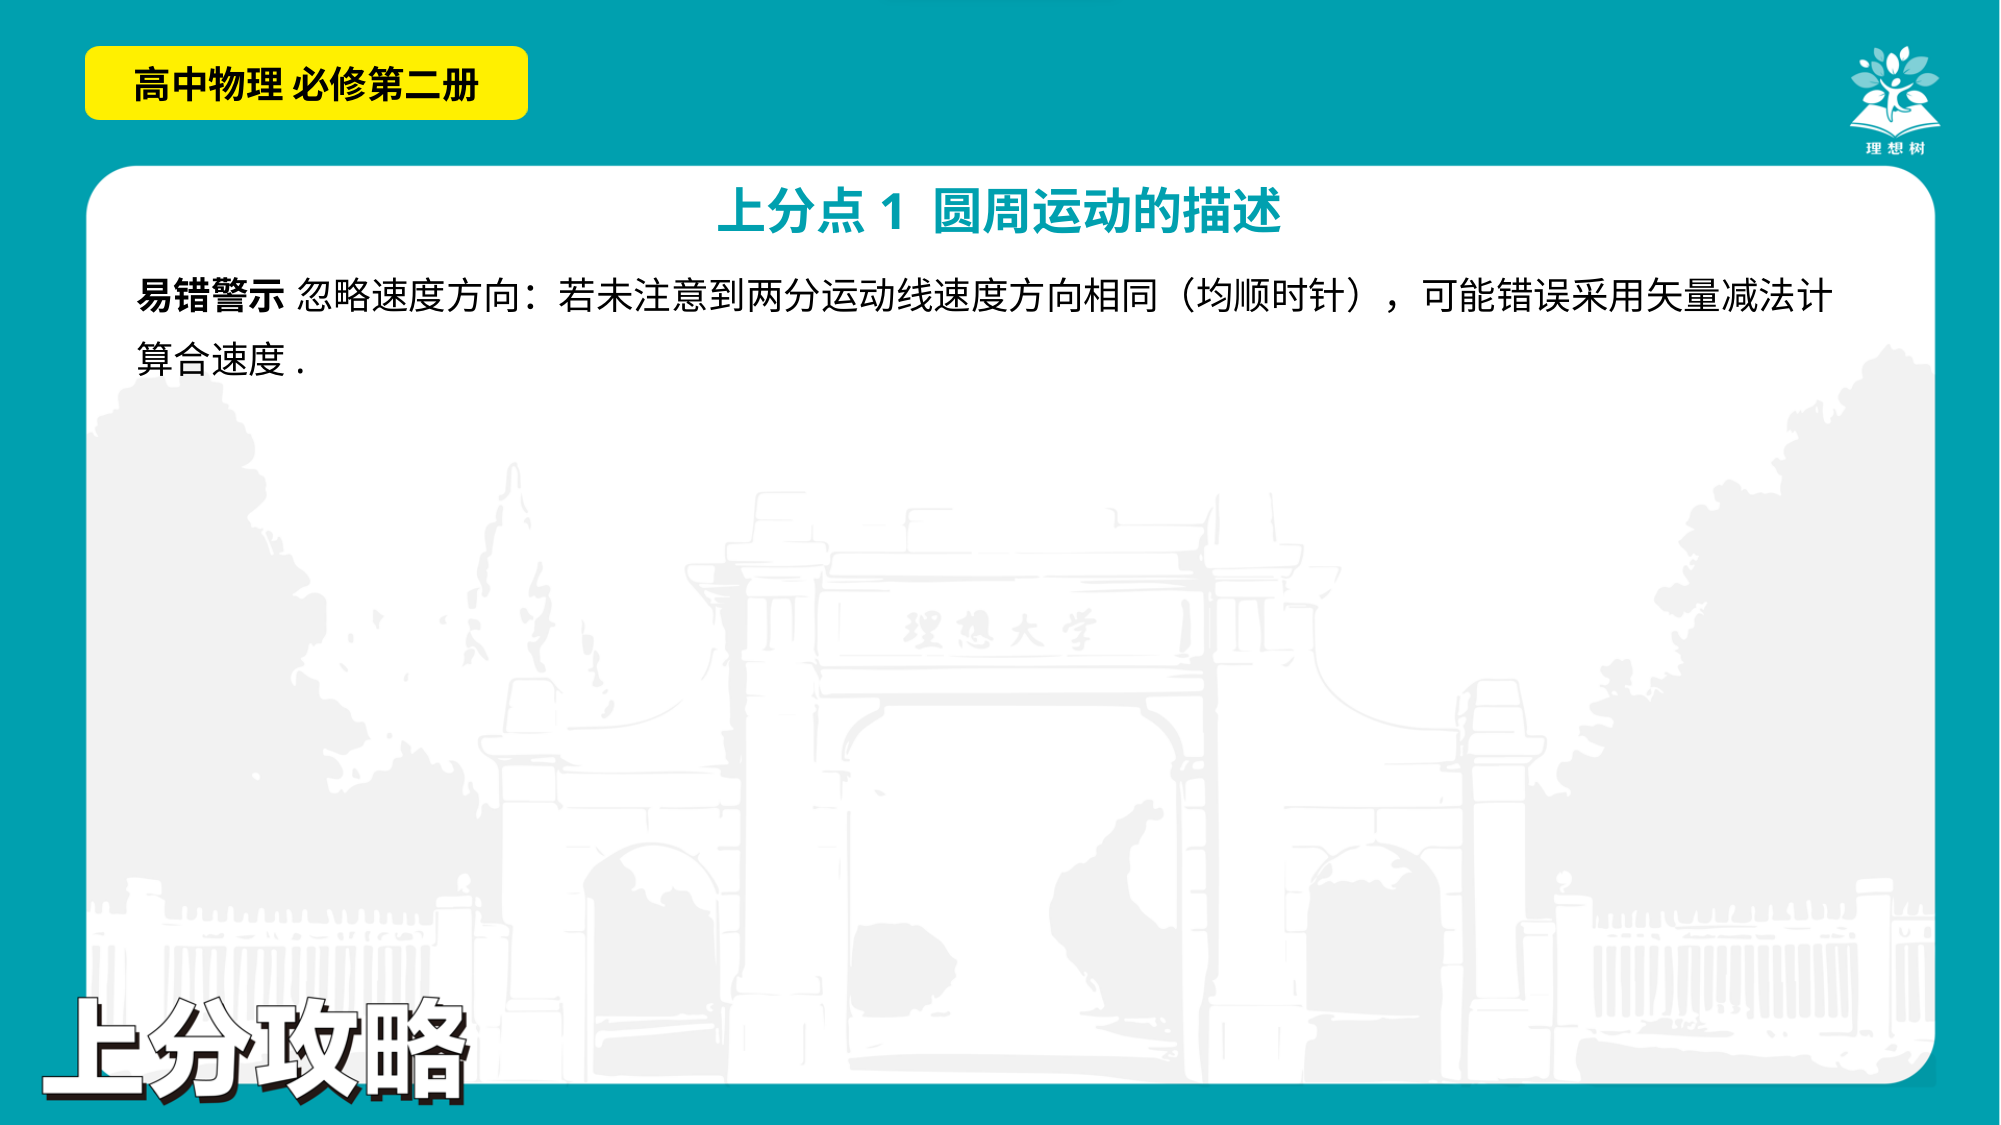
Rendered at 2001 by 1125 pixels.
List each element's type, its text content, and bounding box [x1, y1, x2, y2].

text_box 易错警示 忽略速度方向：若未注意到两分运动线速度方向相同（均顺时针），可能错误采用矢量减法计 算合速度. [136, 247, 1865, 375]
picture [0, 0, 2000, 1125]
